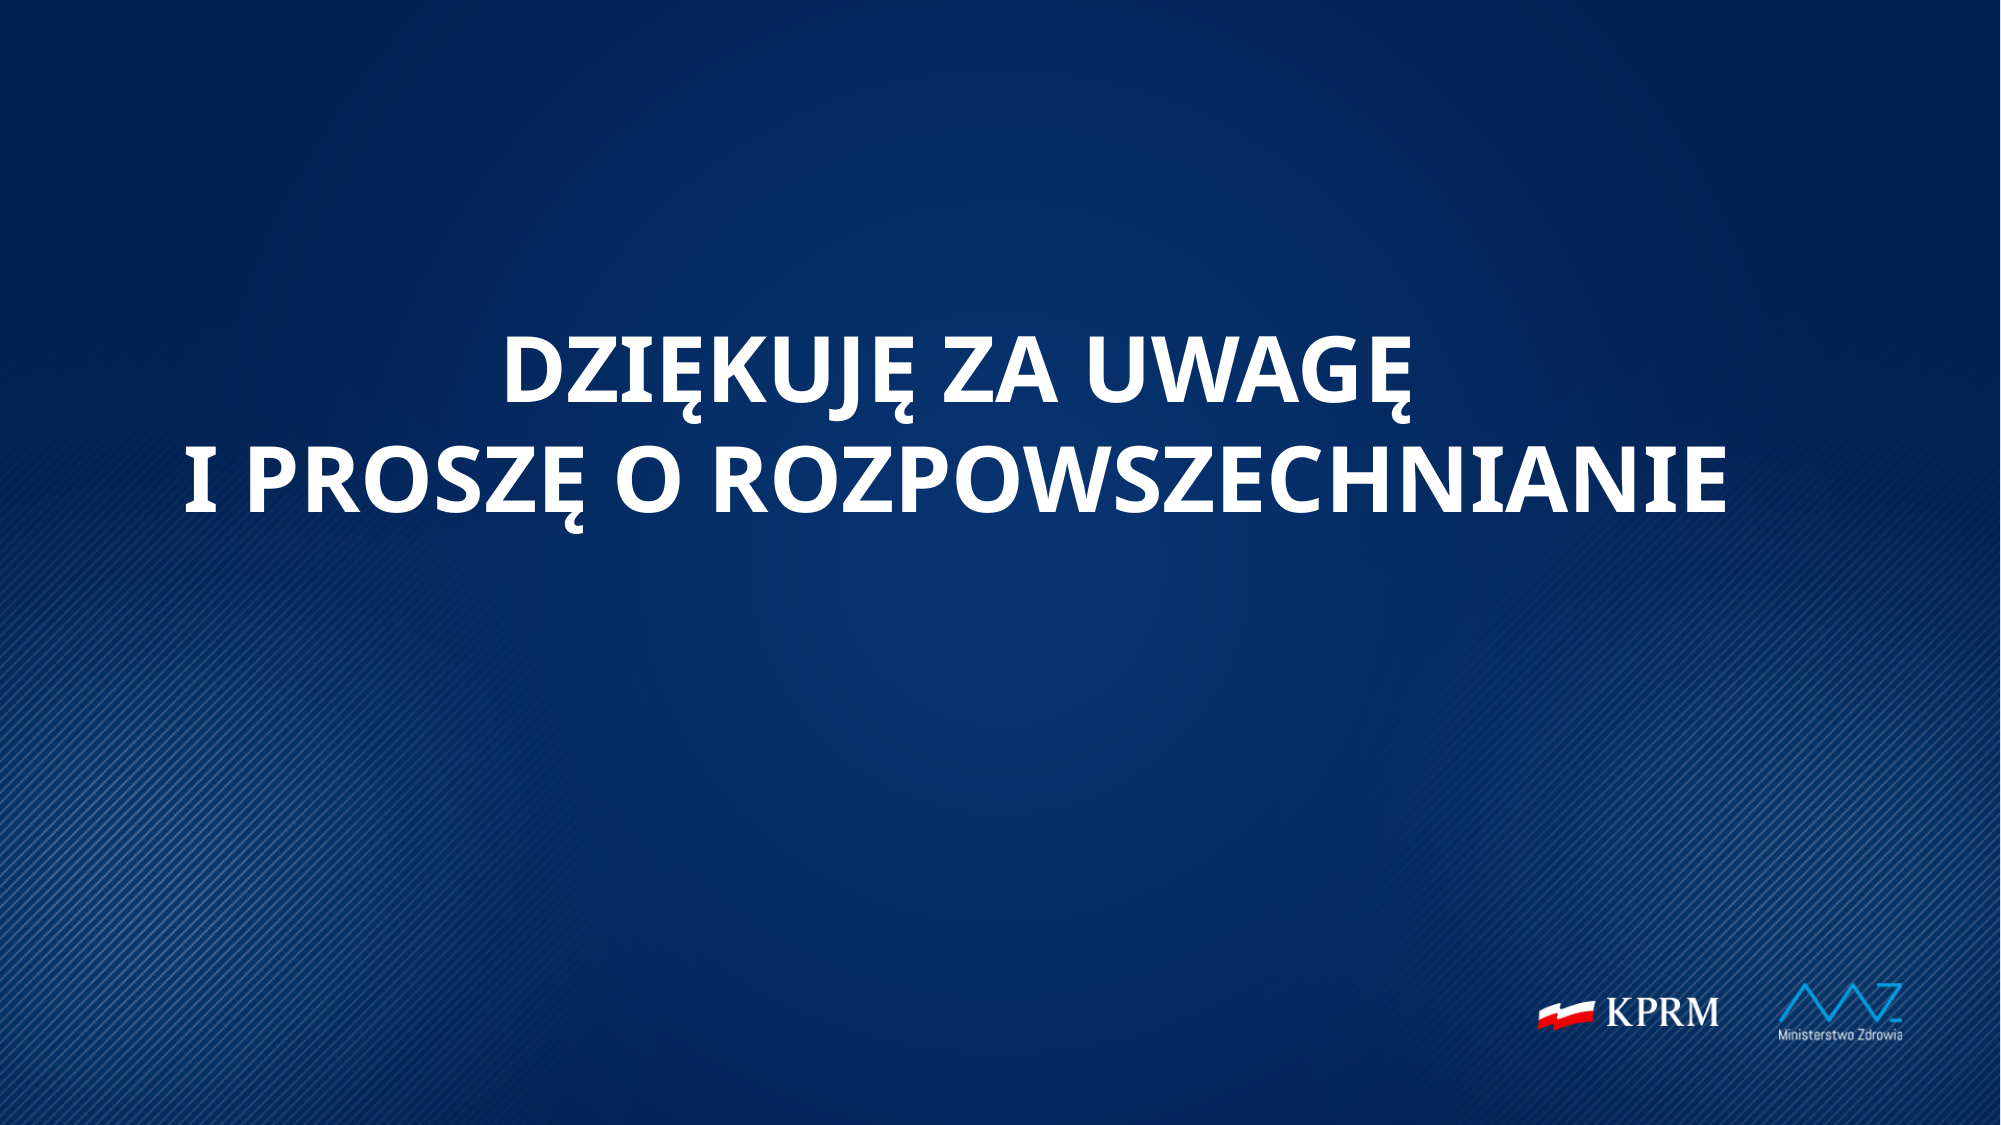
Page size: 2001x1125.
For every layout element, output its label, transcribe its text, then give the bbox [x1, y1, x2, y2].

picture [0, 0, 2001, 1125]
text_box DZIĘKUJĘ ZA UWAGĘ I PROSZĘ O ROZPOWSZECHNIANIE [75, 310, 1865, 734]
